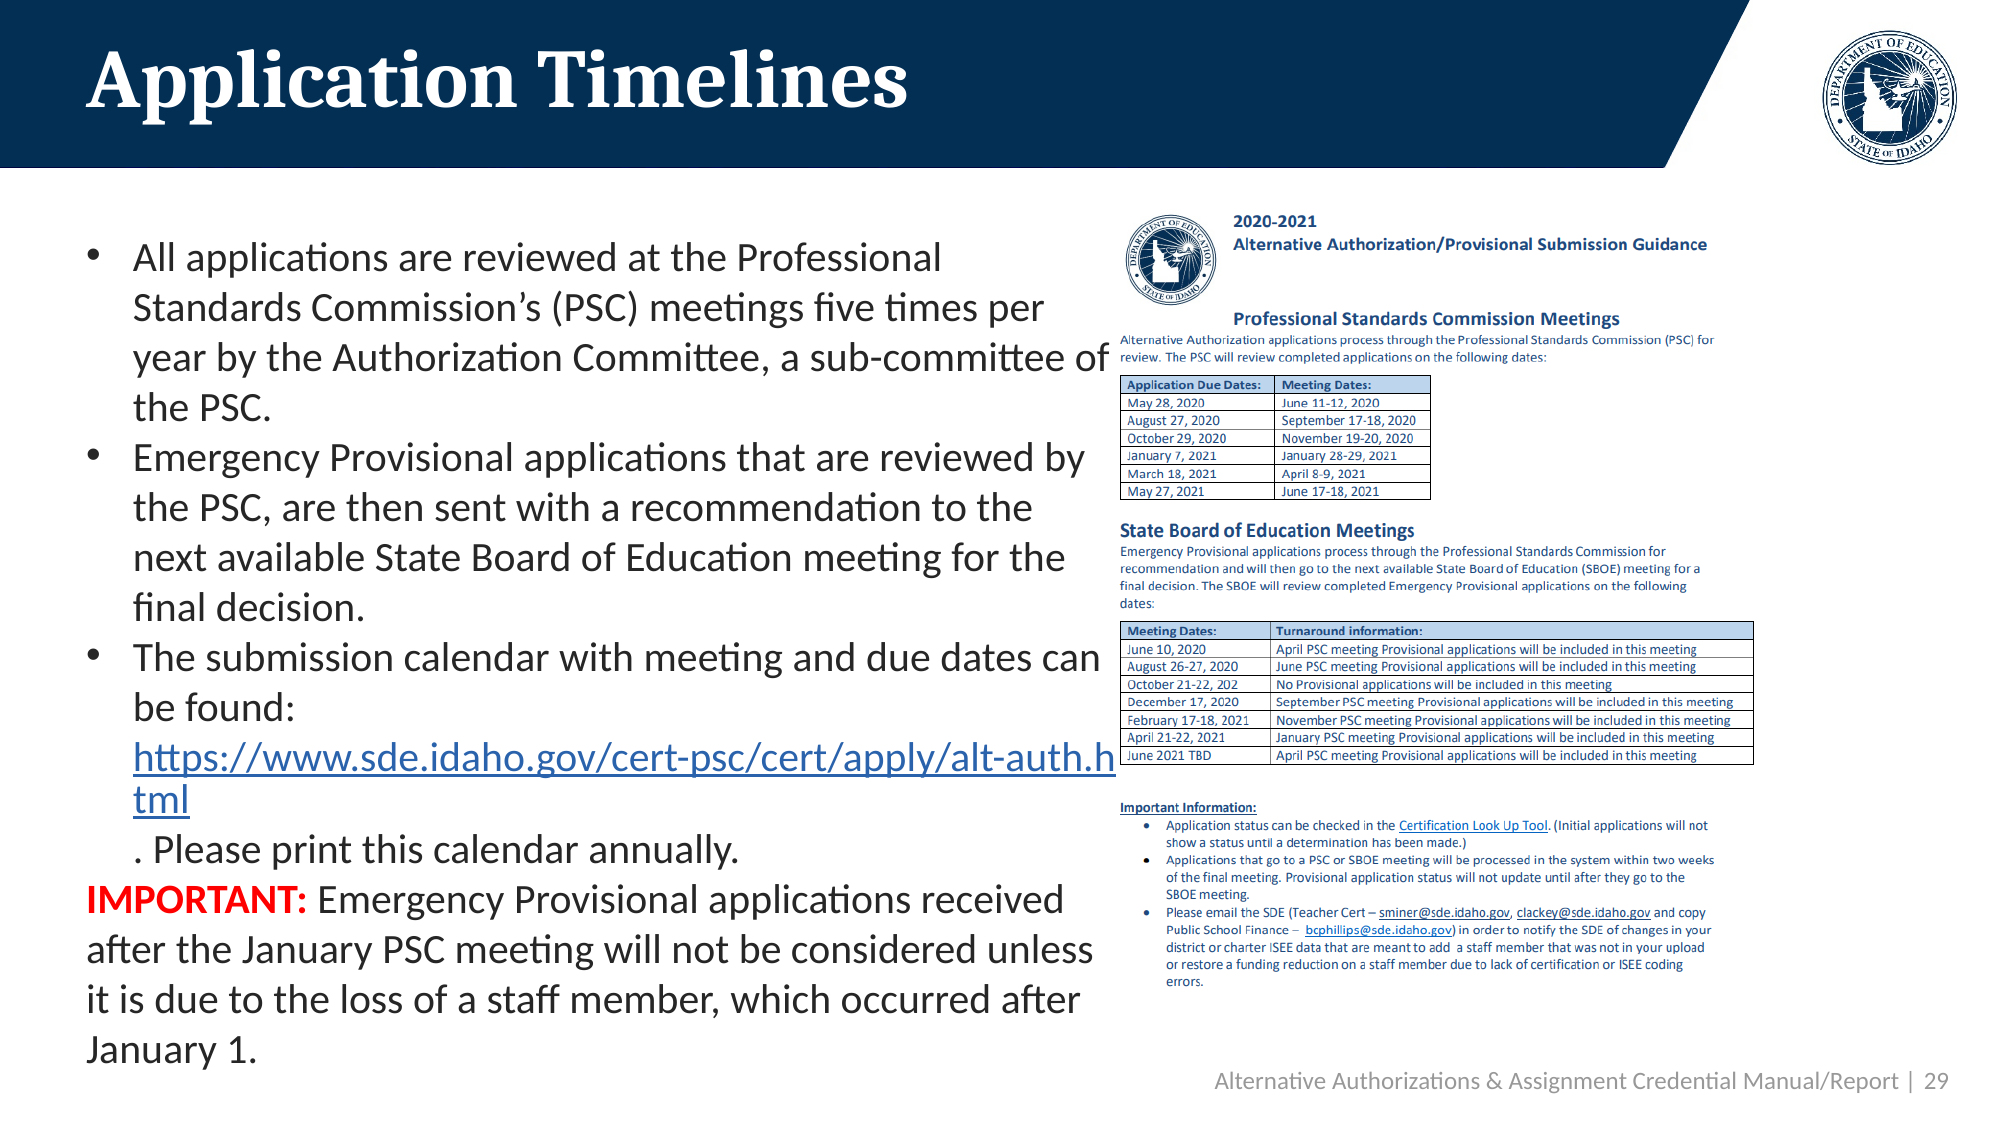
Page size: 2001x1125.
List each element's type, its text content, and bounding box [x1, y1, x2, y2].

picture [1665, 0, 1965, 173]
title Application Timelines [71, 0, 1797, 163]
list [1106, 202, 1763, 1000]
slide_number Alternative Authorizations & Assignment Credential Manual/Report | 29 [1106, 1049, 1965, 1109]
text_box All applications are reviewed at the Professional Standards Commission’s (PSC) meetings five times per year by the Authorization Committee, a sub-committee of the PSC. Emergency Provisional applications that are reviewed by the PSC, are then sent with a recommendation to the next available State Board of Education meeting for the final decision. The submission calendar with meeting and due dates can be found: https://www.sde.idaho.gov/cert-psc/cert/apply/alt-auth.html. Please print this calendar annually. IMPORTANT: Emergency Provisional applications received after the January PSC meeting will not be considered unless it is due to the loss of a staff member, which occurred after January 1. [71, 222, 1131, 1038]
